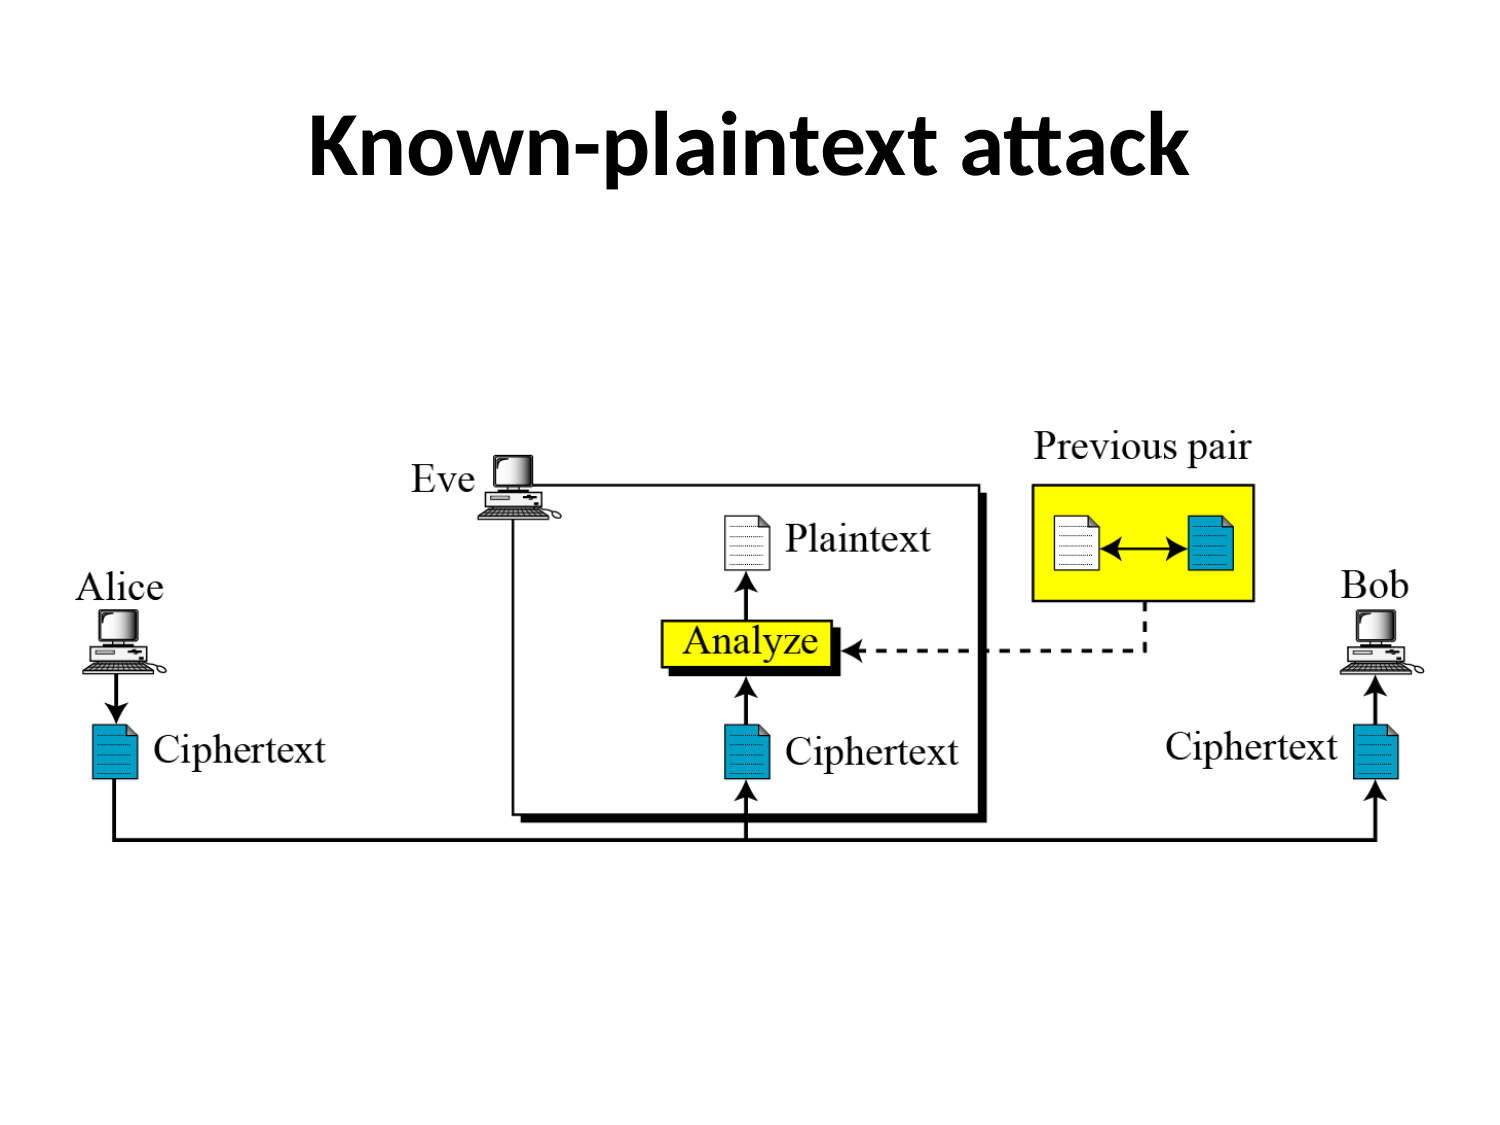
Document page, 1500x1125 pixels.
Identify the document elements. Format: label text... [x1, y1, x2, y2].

title Known-plaintext attack [75, 45, 1425, 233]
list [74, 425, 1426, 842]
